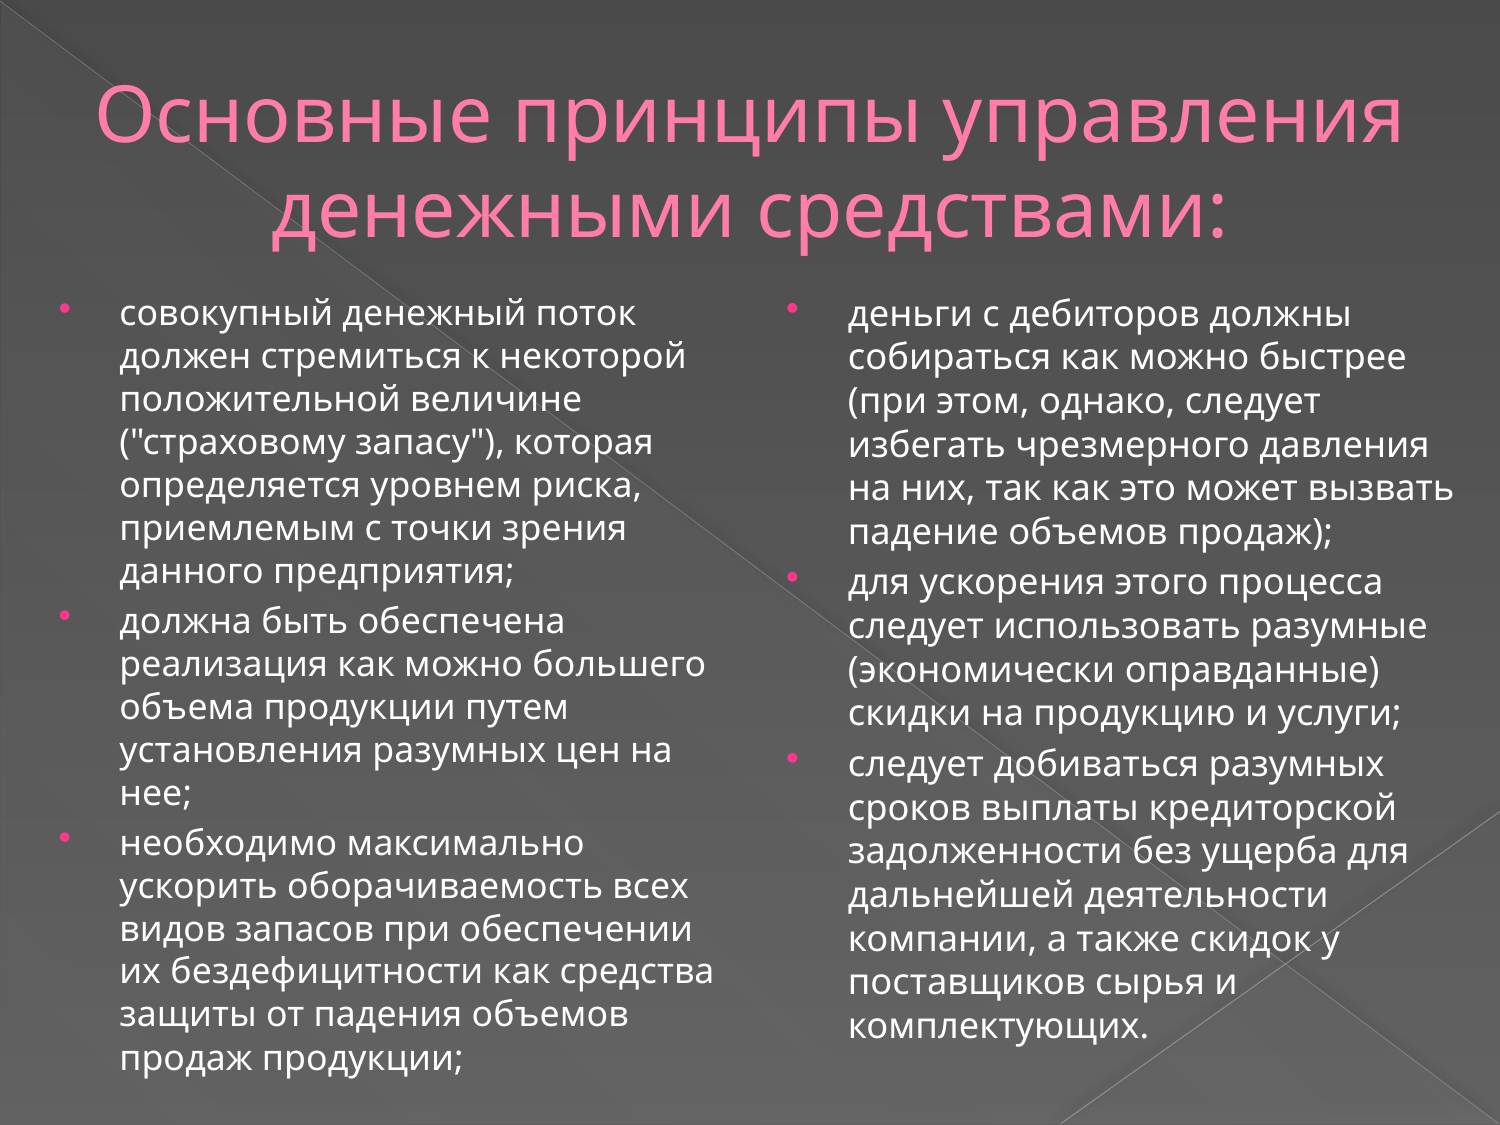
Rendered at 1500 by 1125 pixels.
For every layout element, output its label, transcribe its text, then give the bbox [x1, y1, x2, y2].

list деньги с дебиторов должны собираться как можно быстрее (при этом, однако, следует избегать чрезмерного давления на них, так как это может вызвать падение объемов продаж); для ускорения этого процесса следует использовать разумные (экономически оправданные) скидки на продукцию и услуги; следует добиваться разумных сроков выплаты кредиторской задолженности без ущерба для дальнейшей деятельности компании, а также скидок у поставщиков сырья и комплектующих. [762, 282, 1477, 1079]
title Основные принципы управления денежными средствами: [75, 43, 1425, 274]
list совокупный денежный поток должен стремиться к некоторой положительной величине ("страховому запасу"), которая определяется уровнем риска, приемлемым с точки зрения данного предприятия; должна быть обеспечена реализация как можно большего объема продукции путем установления разумных цен на нее; необходимо максимально ускорить оборачиваемость всех видов запасов при обеспечении их бездефицитности как средства защиты от падения объемов продаж продукции; [34, 282, 738, 1102]
